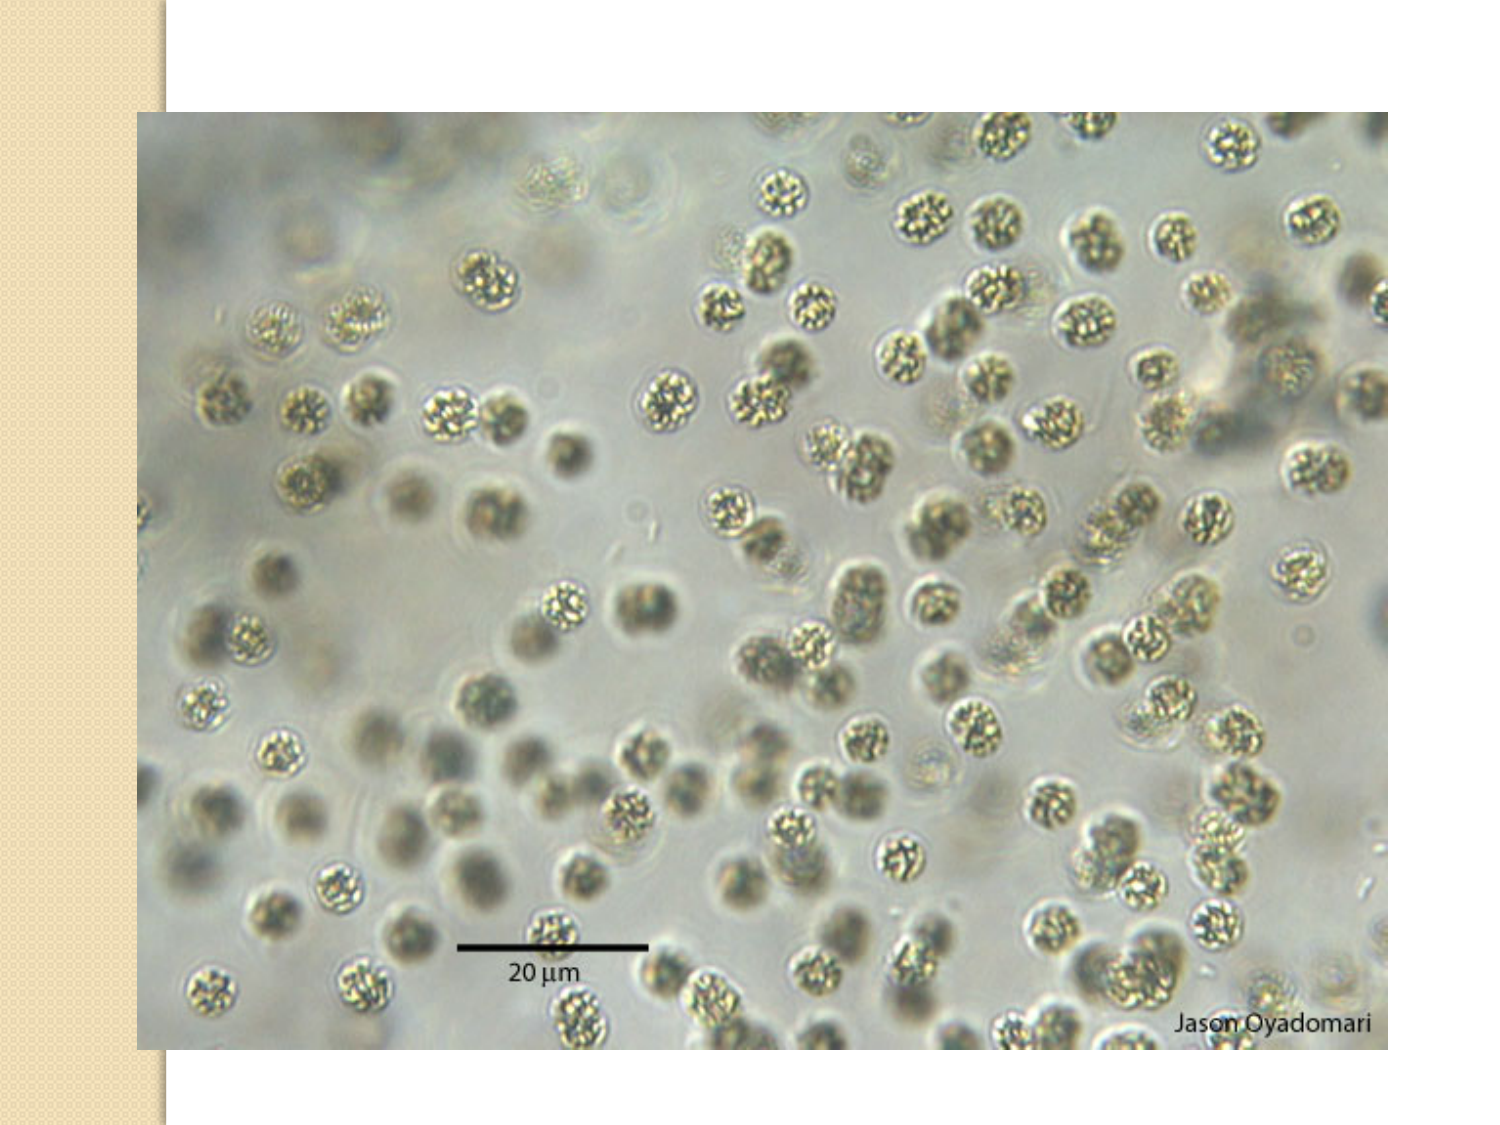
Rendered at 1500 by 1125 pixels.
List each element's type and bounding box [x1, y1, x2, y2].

picture [137, 112, 1388, 1051]
